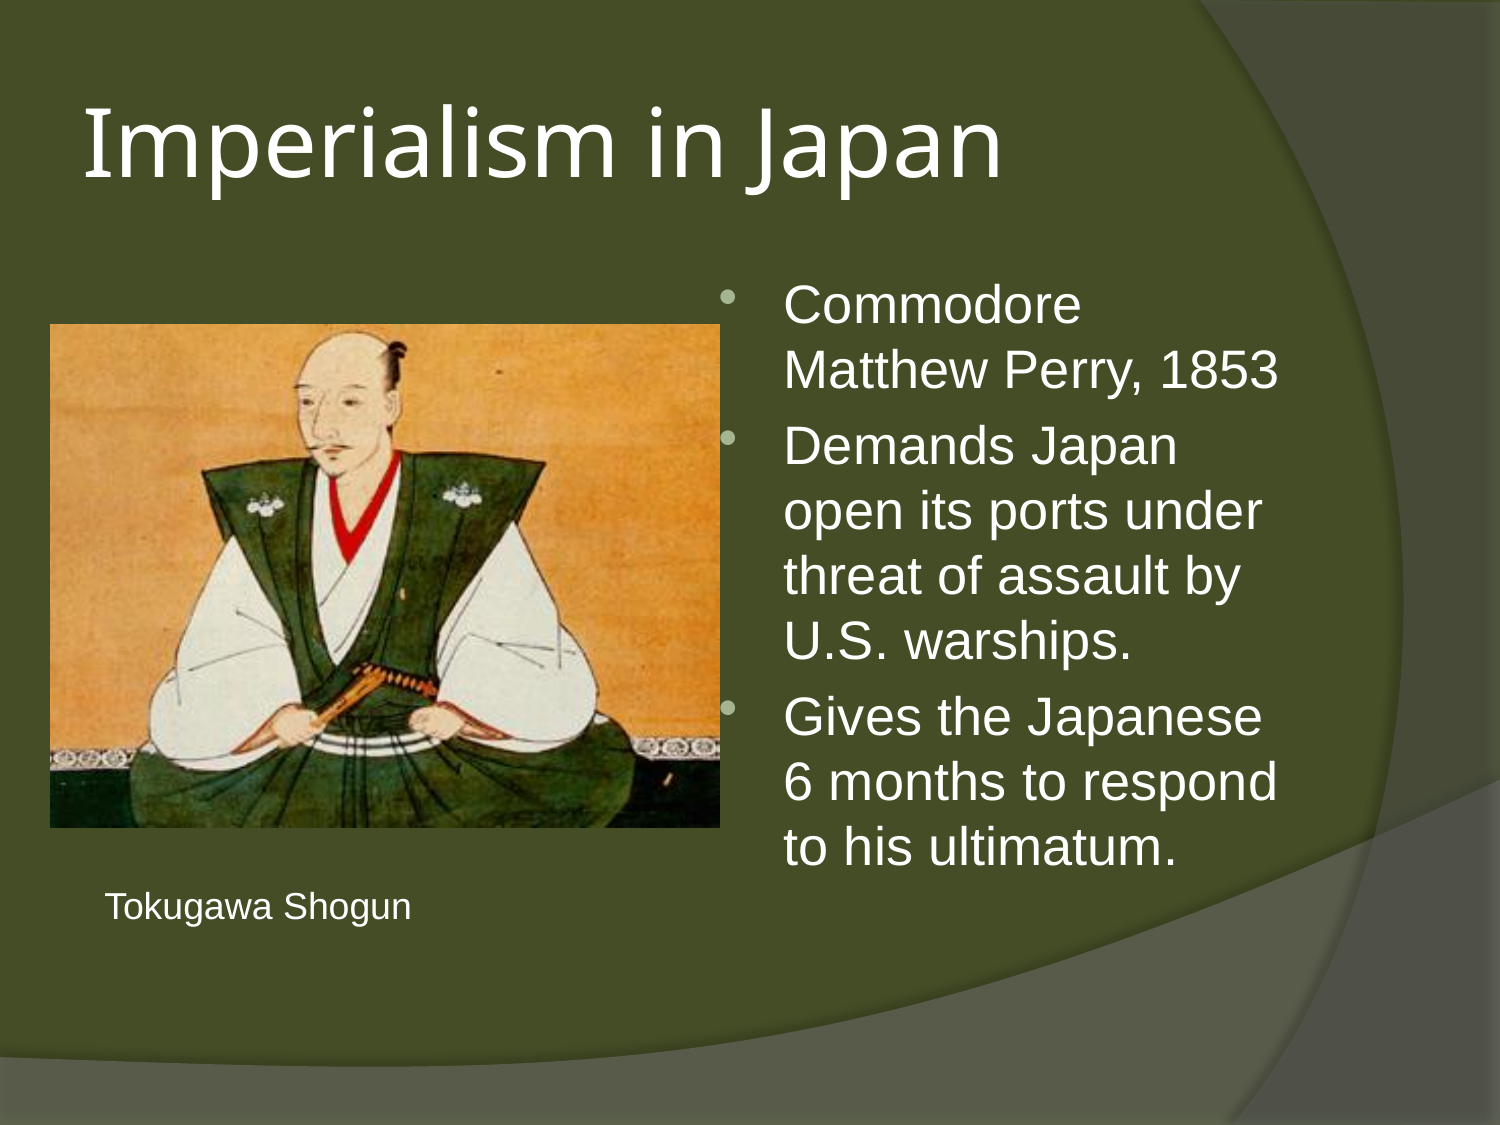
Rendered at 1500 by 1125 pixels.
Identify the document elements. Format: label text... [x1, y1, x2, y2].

list Commodore Matthew Perry, 1853 Demands Japan open its ports under threat of assault by U.S. warships. Gives the Japanese 6 months to respond to his ultimatum. [699, 262, 1300, 1005]
text_box Tokugawa Shogun [89, 874, 427, 935]
title Imperialism in Japan [75, 45, 1300, 233]
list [50, 324, 720, 828]
